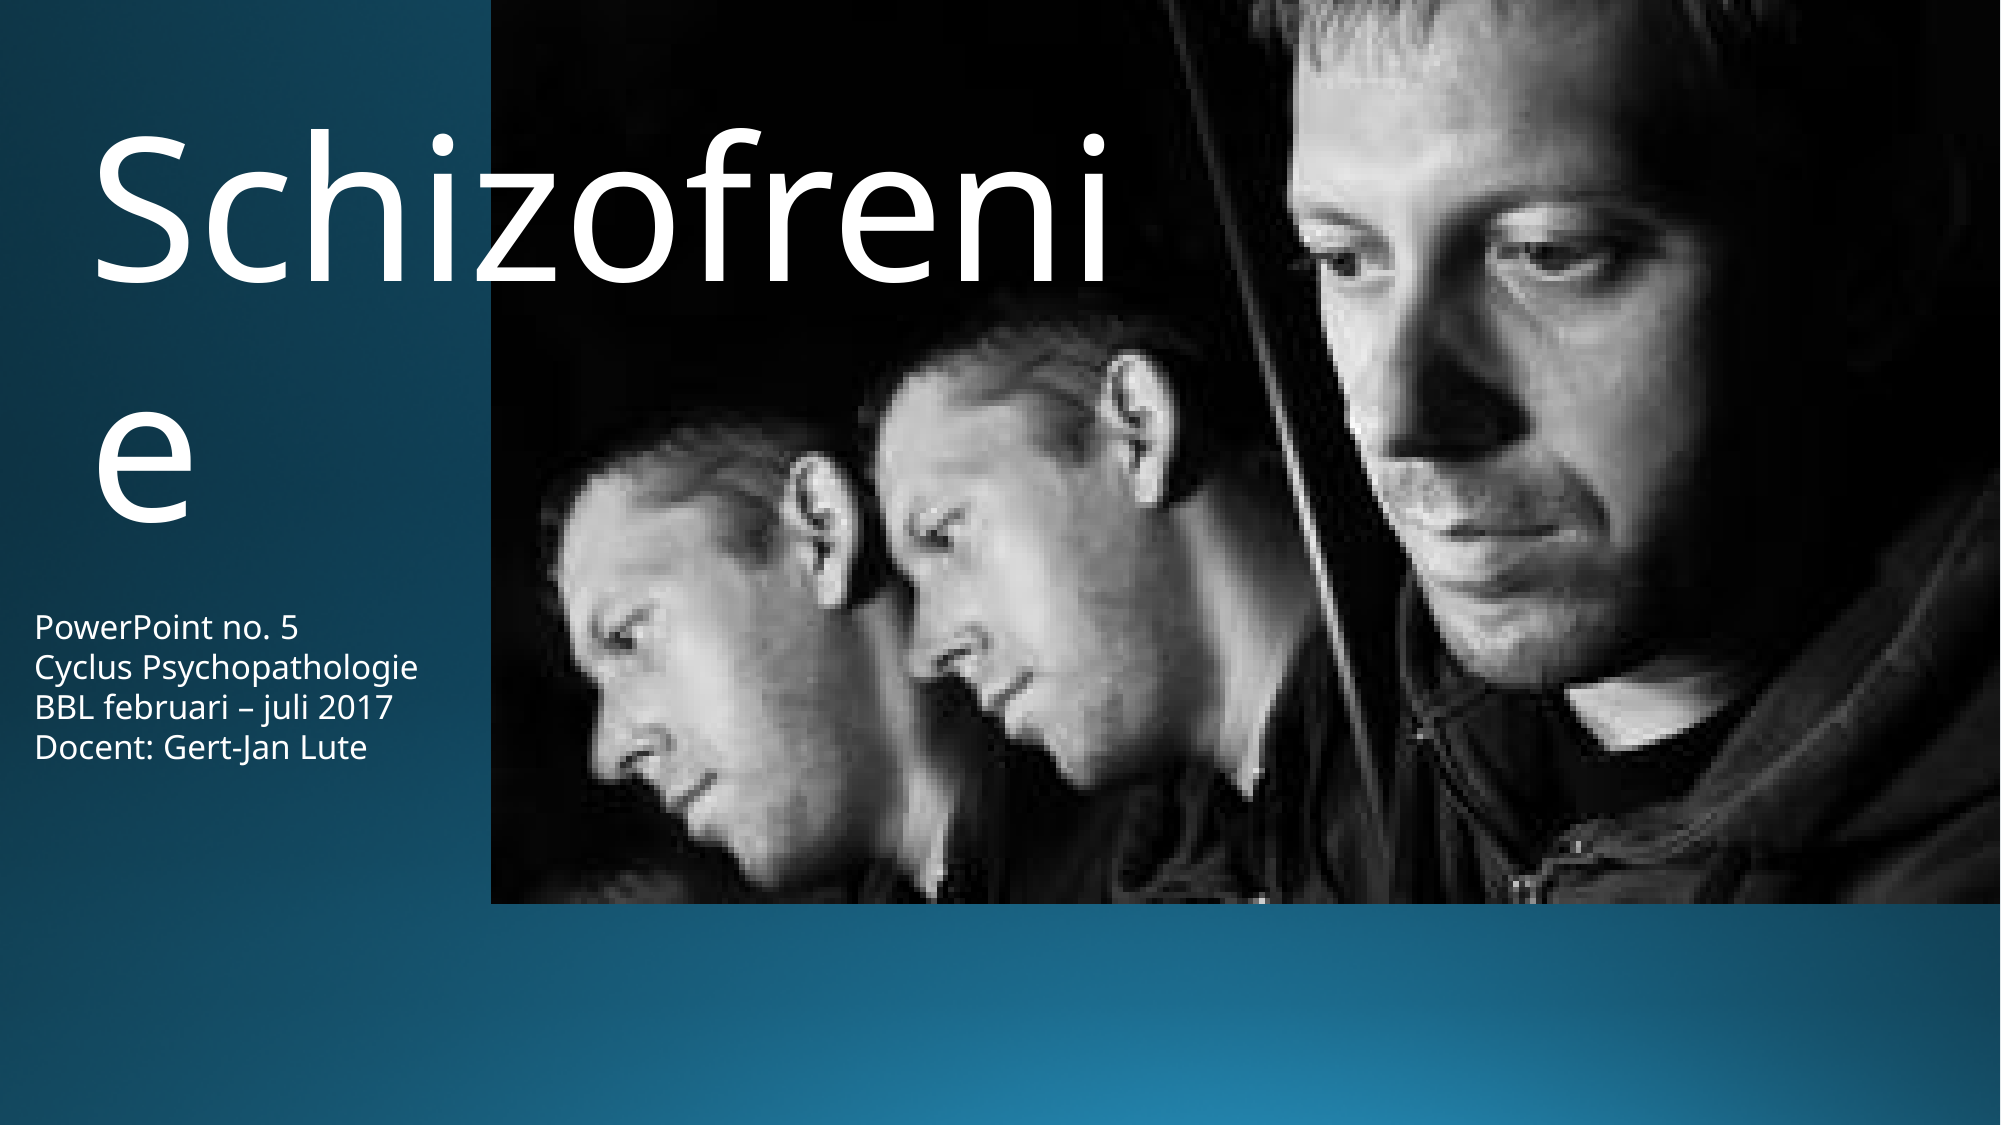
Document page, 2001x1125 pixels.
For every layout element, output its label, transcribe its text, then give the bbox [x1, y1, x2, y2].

text_box Schizofrenie [73, 73, 491, 614]
text_box PowerPoint no. 5 Cyclus Psychopathologie BBL februari – juli 2017 Docent: Gert-Jan Lute [19, 73, 491, 774]
picture [0, 0, 2001, 1125]
